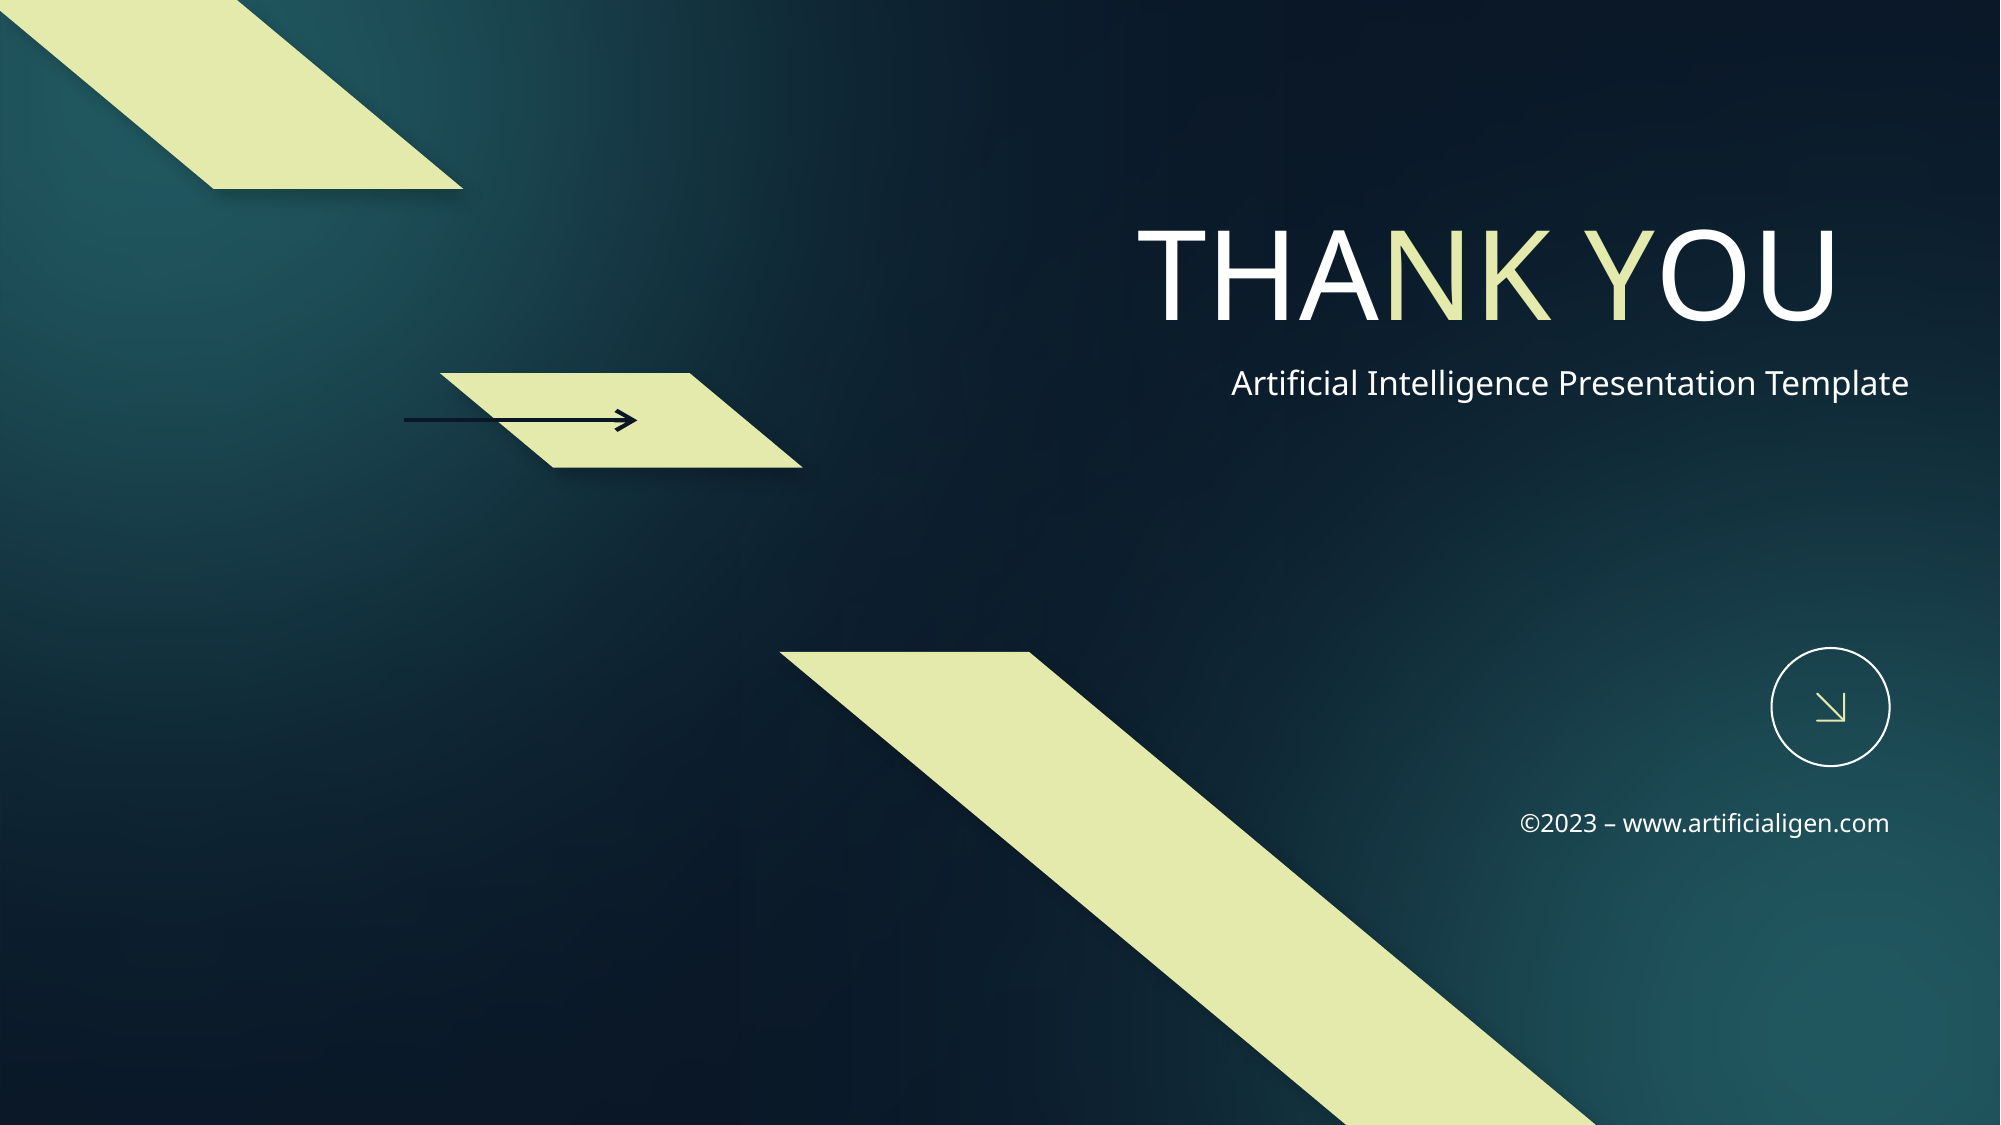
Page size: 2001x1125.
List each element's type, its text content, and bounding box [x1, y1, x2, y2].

text_box Artificial Intelligence Presentation Template [1472, 354, 1926, 410]
text_box THANK YOU [1472, 188, 1858, 353]
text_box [1771, 647, 1890, 767]
text_box [1472, 1020, 1598, 1125]
text_box ©2023 – www.artificialigen.com [1487, 785, 1906, 846]
picture [0, 0, 2000, 1125]
